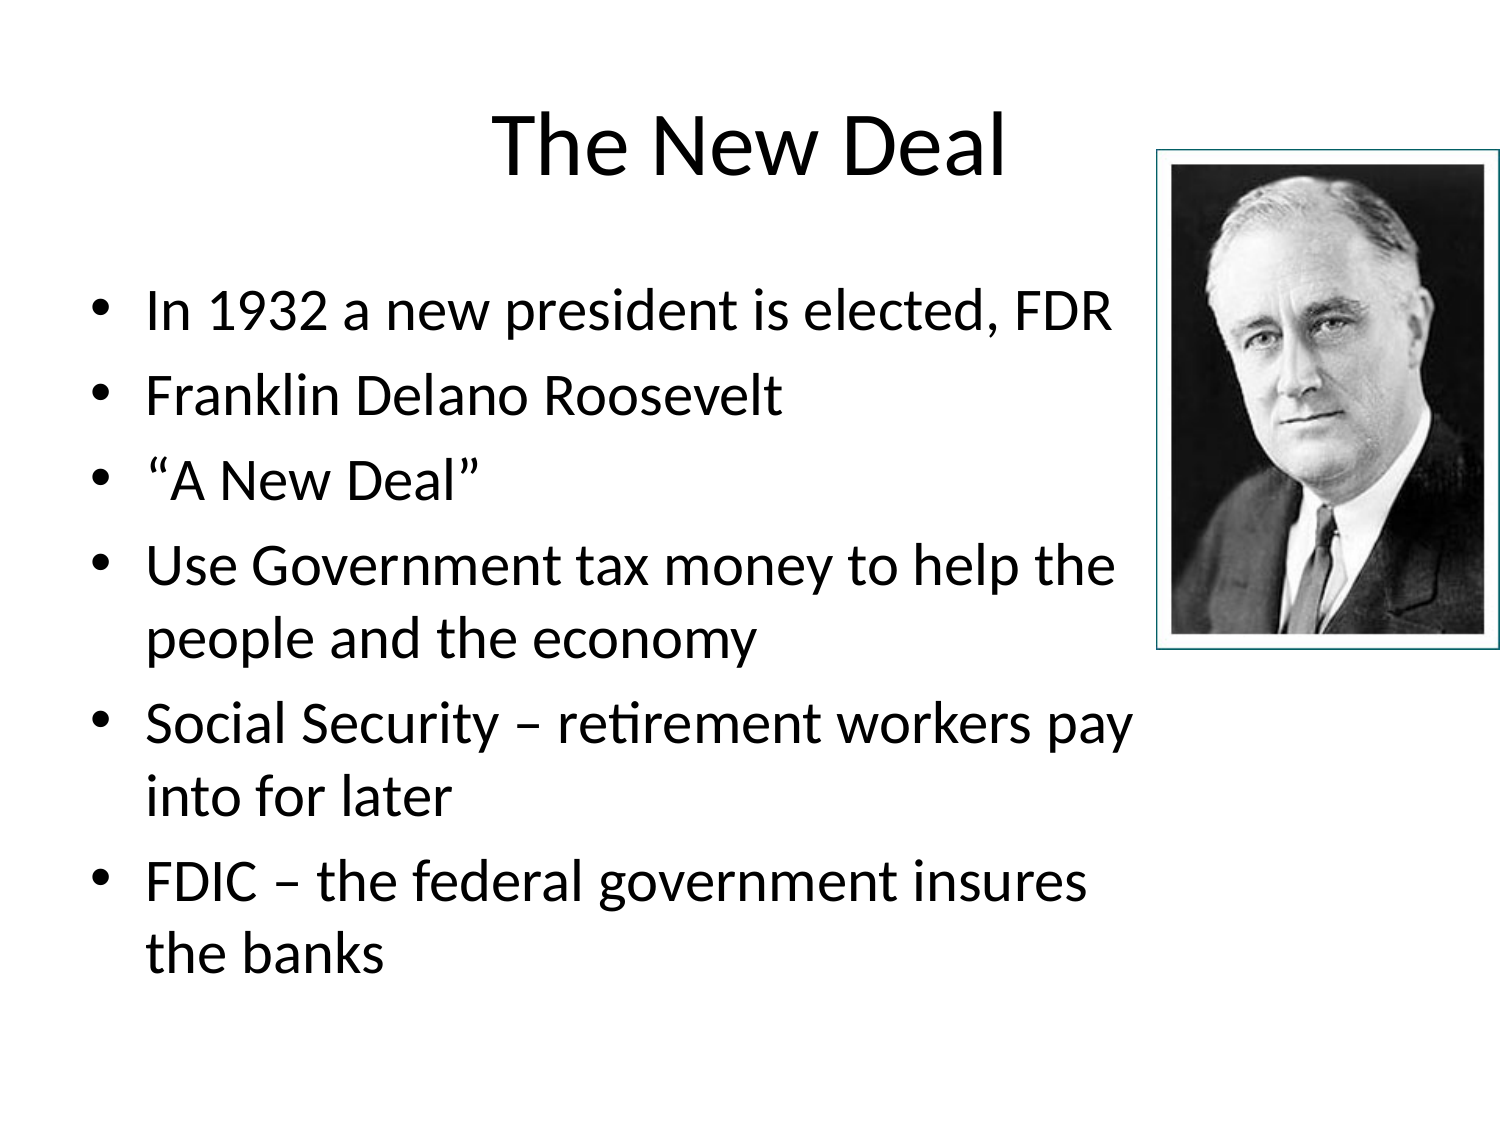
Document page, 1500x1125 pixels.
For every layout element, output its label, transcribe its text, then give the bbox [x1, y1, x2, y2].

title The New Deal [75, 45, 1425, 233]
list In 1932 a new president is elected, FDR Franklin Delano Roosevelt “A New Deal” Use Government tax money to help the people and the economy Social Security – retirement workers pay into for later FDIC – the federal government insures the banks [75, 262, 1157, 1050]
picture [1155, 149, 1500, 651]
